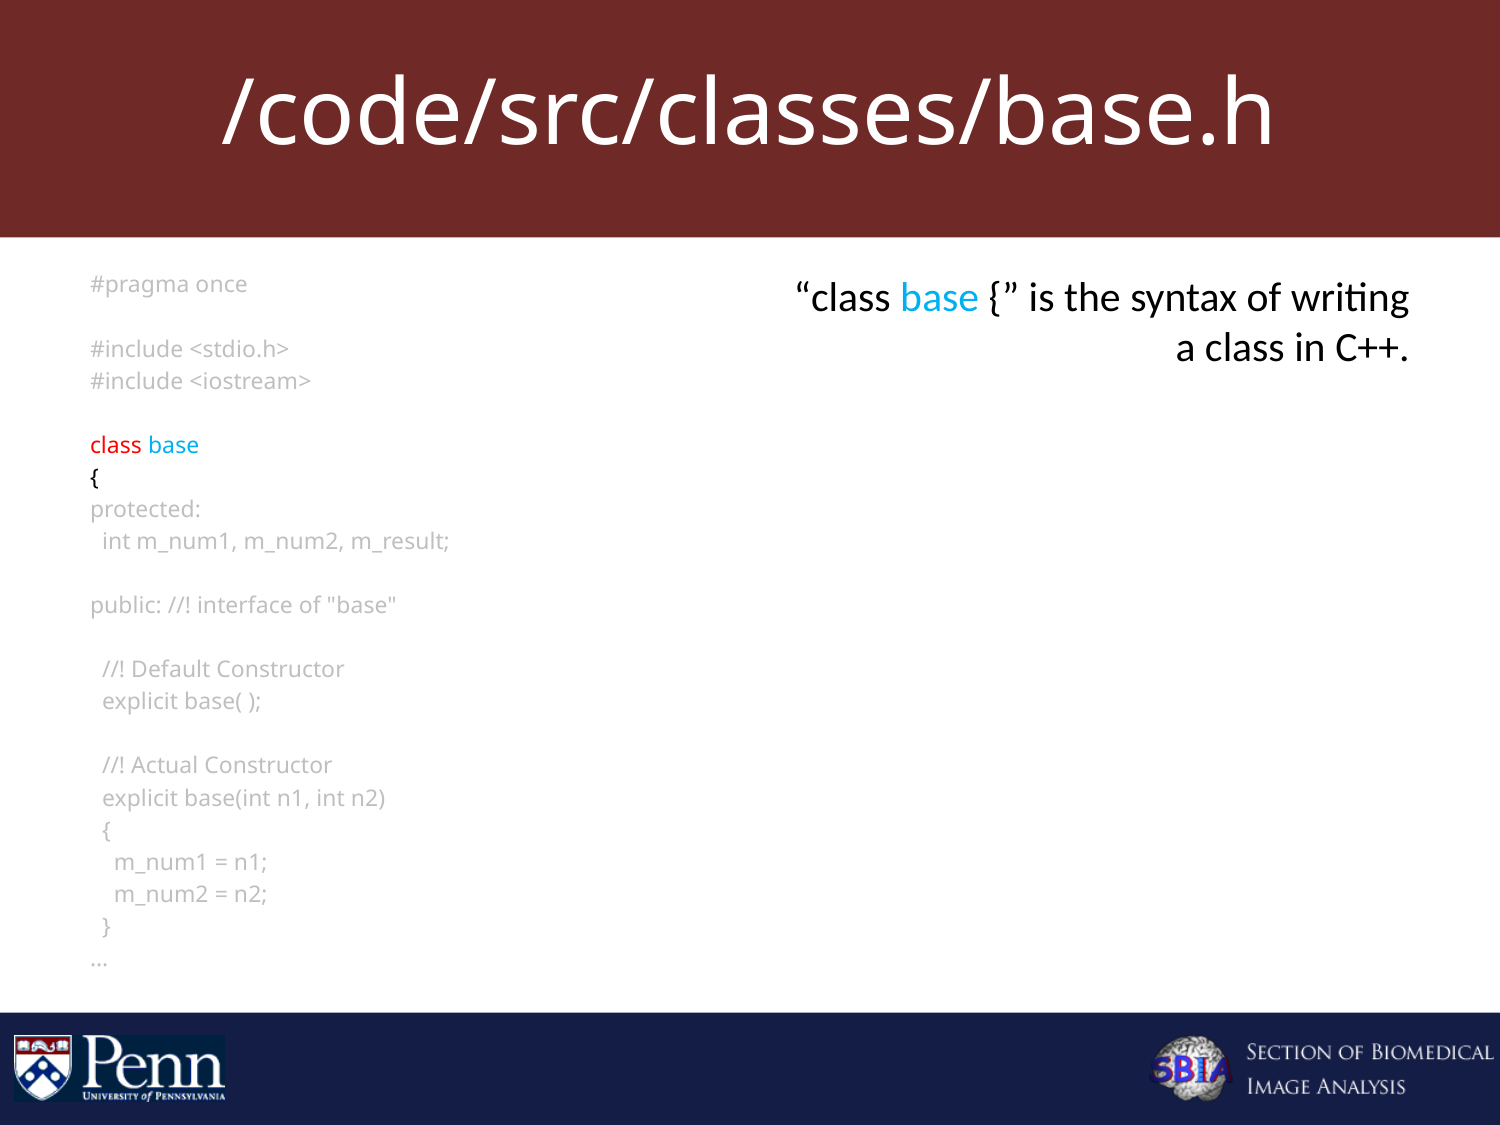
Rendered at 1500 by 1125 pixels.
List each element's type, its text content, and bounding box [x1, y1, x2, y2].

picture [1149, 1034, 1494, 1103]
picture [14, 1035, 225, 1102]
title /code/src/classes/base.h [75, 45, 1425, 238]
list #pragma once #include <stdio.h> #include <iostream> class base { protected: int m_num1, m_num2, m_result; public: //! interface of "base" //! Default Constructor explicit base( ); //! Actual Constructor explicit base(int n1, int n2) { m_num1 = n1; m_num2 = n2; } … [75, 262, 749, 1013]
text_box “class base {” is the syntax of writing a class in C++. [749, 262, 1425, 1013]
